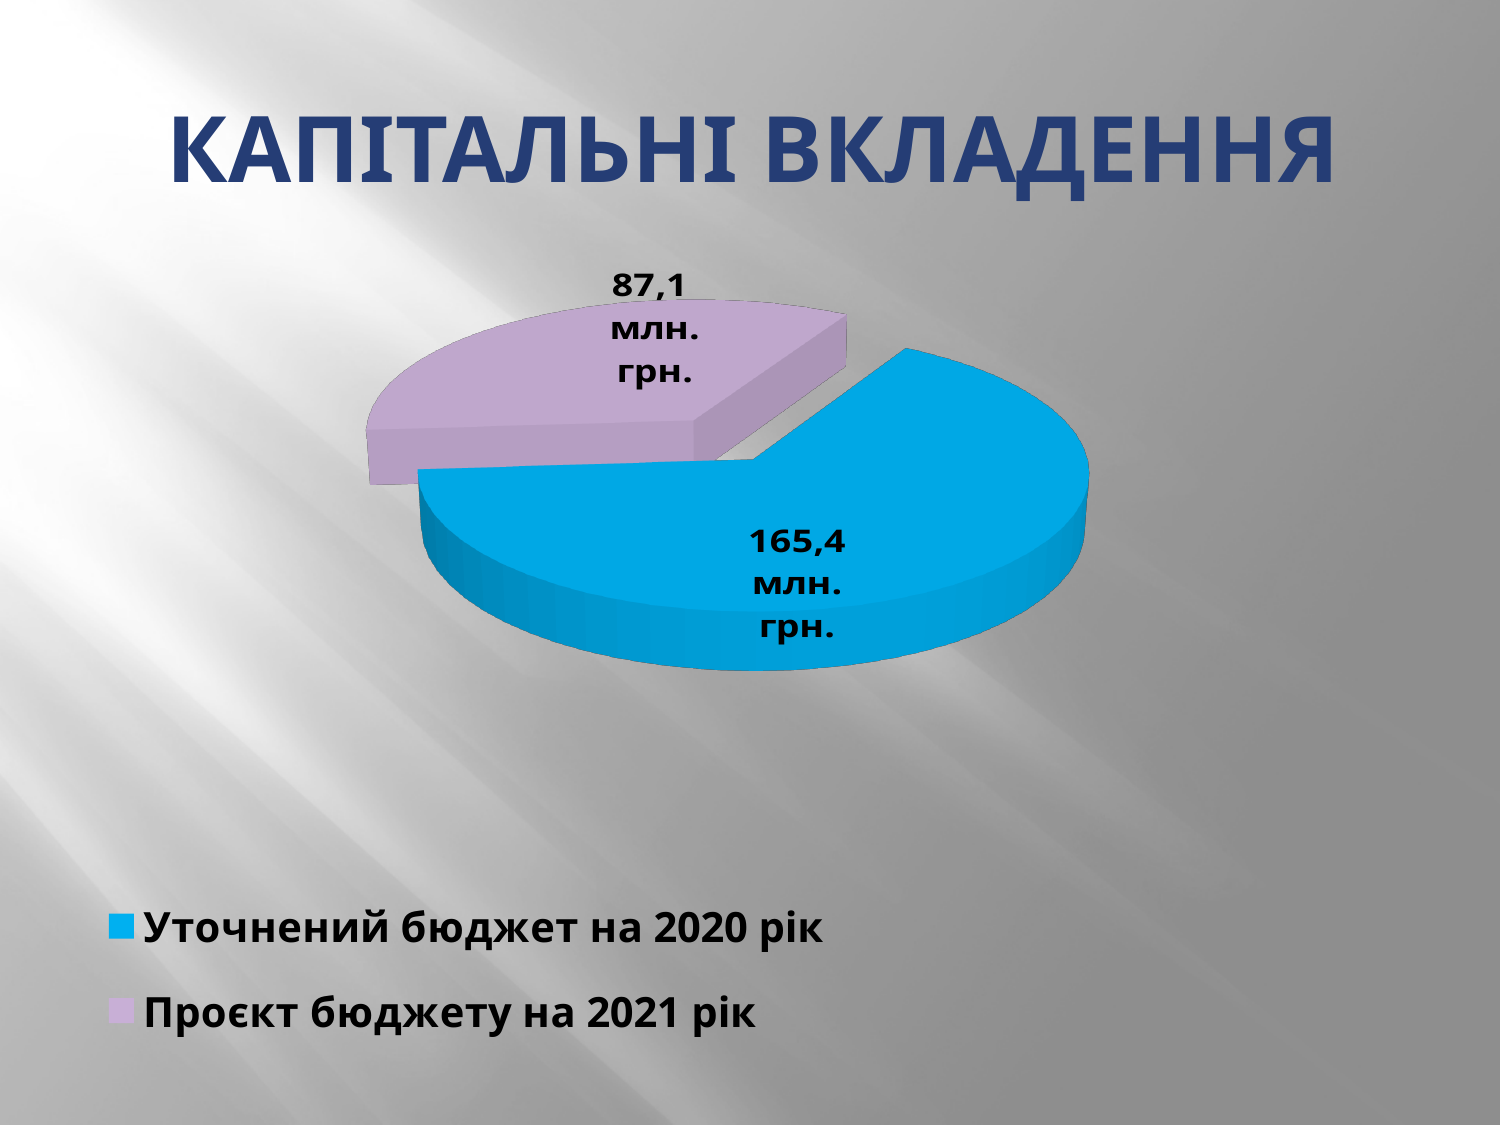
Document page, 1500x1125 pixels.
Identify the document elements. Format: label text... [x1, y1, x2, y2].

chart [245, 187, 1255, 774]
title КАПІТАЛЬНІ ВКЛАДЕННЯ [82, 93, 1425, 201]
chart [0, 855, 1055, 1067]
